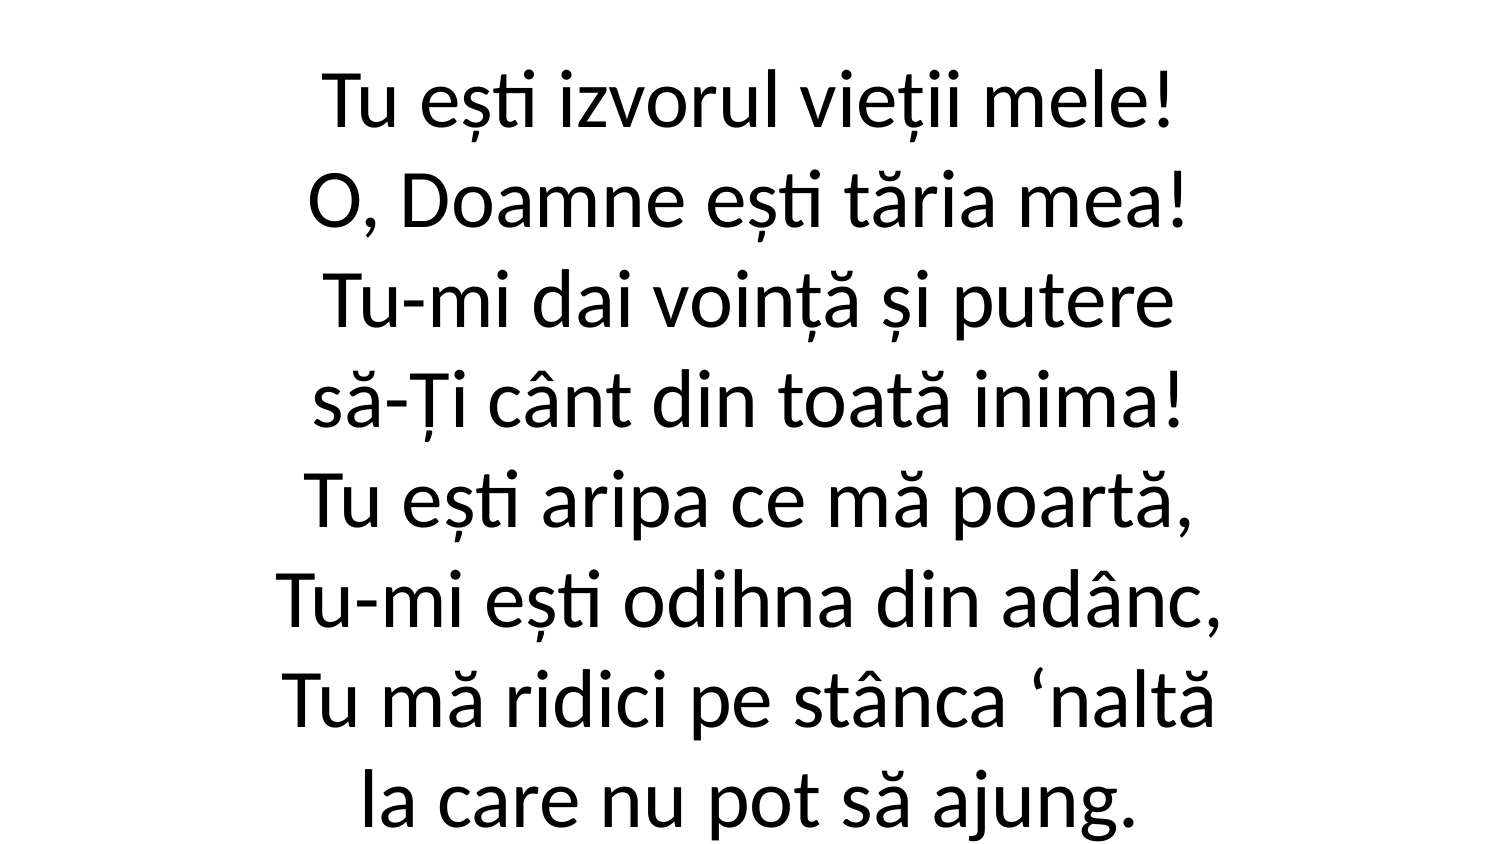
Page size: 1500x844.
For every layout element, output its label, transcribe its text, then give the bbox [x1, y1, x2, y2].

text_box Tu ești izvorul vieții mele! O, Doamne ești tăria mea! Tu-mi dai voință și putere să-Ți cânt din toată inima! Tu ești aripa ce mă poartă, Tu-mi ești odihna din adânc, Tu mă ridici pe stânca ‘naltă la care nu pot să ajung. [260, 0, 1240, 844]
